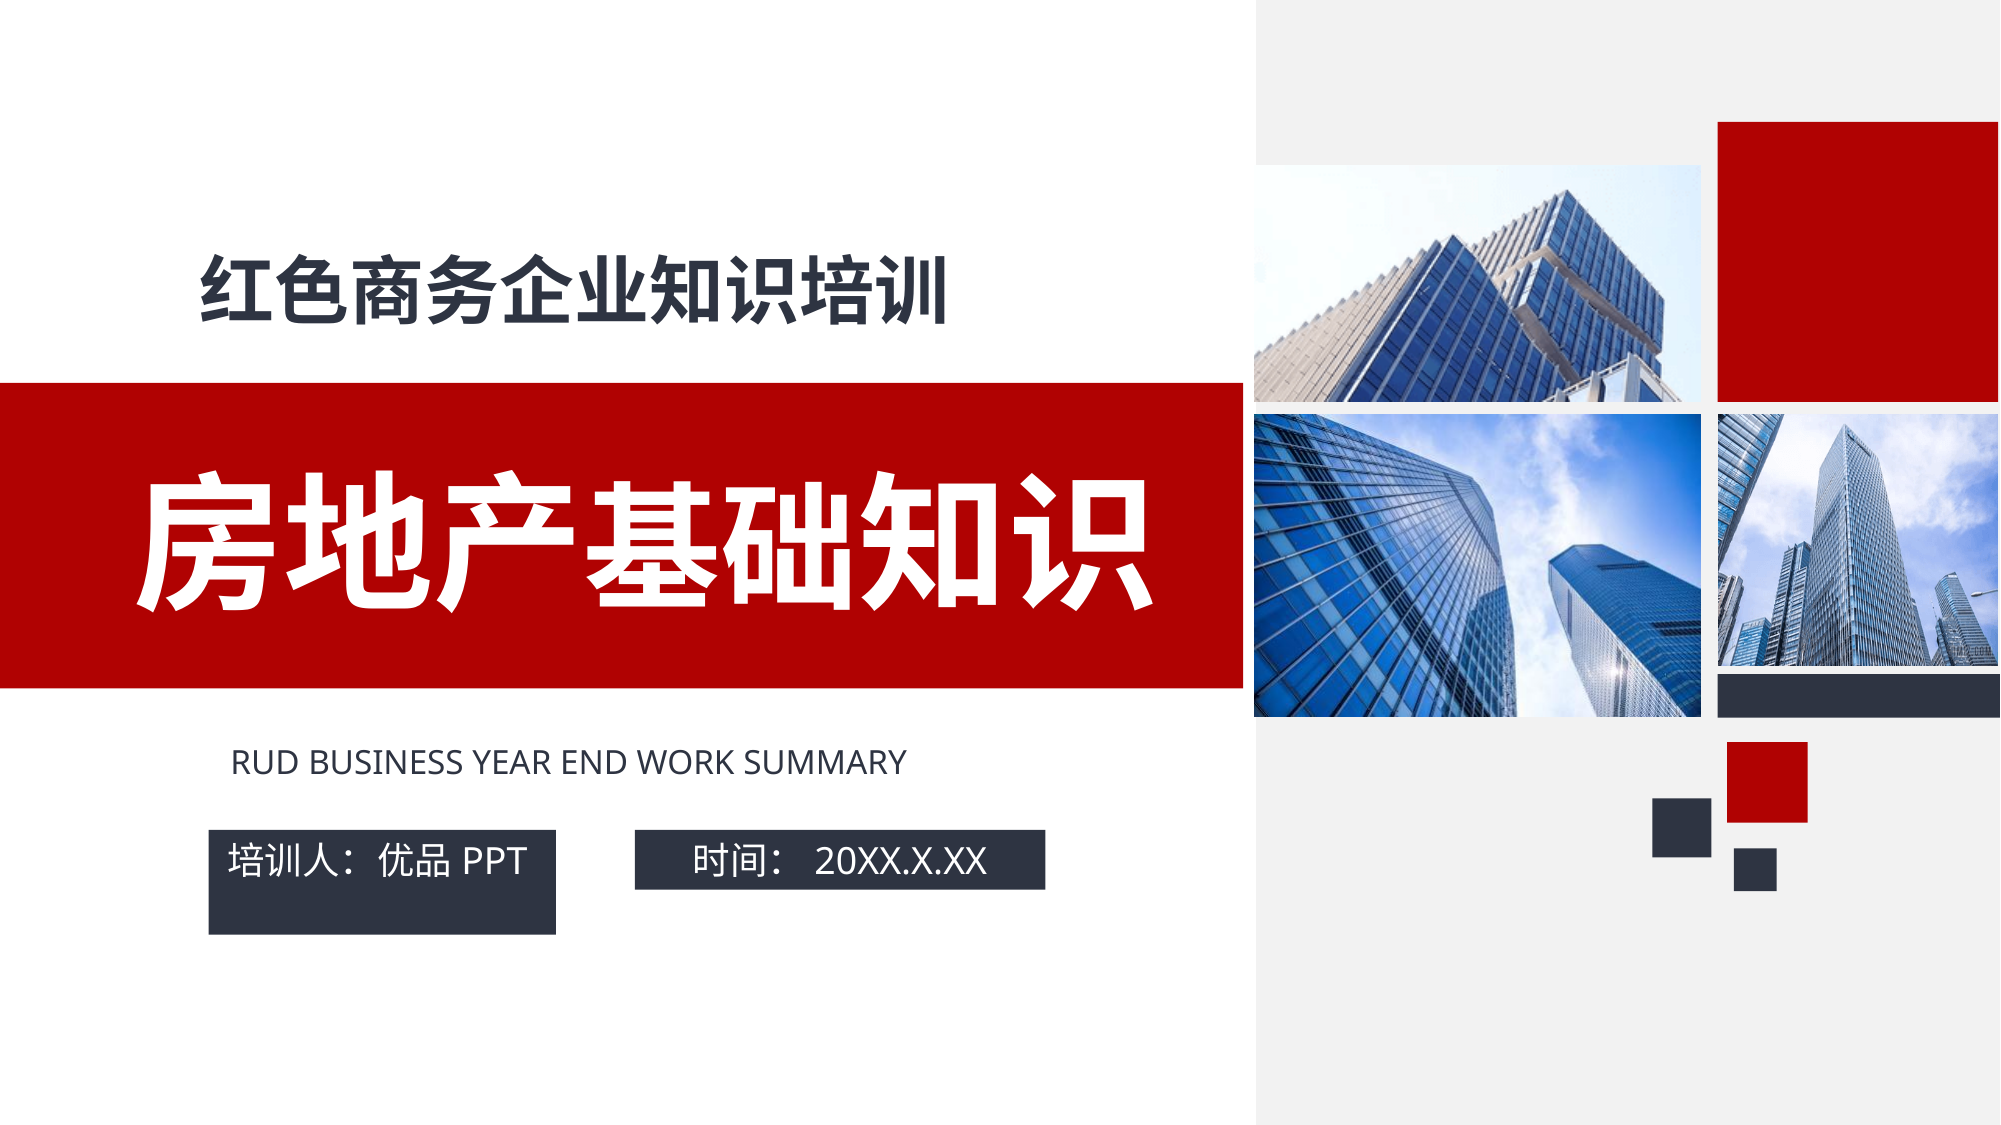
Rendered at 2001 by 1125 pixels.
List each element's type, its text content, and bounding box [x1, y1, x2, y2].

text_box [1732, 846, 1779, 893]
text_box 时间：20XX.X.XX [634, 829, 1046, 890]
text_box [1725, 740, 1810, 825]
picture [1254, 414, 1701, 717]
text_box 房地产基础知识 [118, 440, 1174, 636]
text_box [0, 381, 1245, 690]
text_box RUD BUSINESS YEAR END WORK SUMMARY [215, 734, 1037, 789]
text_box [1254, 0, 2000, 1125]
text_box 红色商务企业知识培训 [184, 236, 1085, 342]
text_box [1715, 672, 2000, 720]
picture [1254, 165, 1701, 403]
text_box [1715, 120, 2000, 404]
text_box 培训人：优品PPT [208, 829, 556, 935]
picture [1717, 414, 1998, 666]
text_box [1650, 796, 1714, 860]
